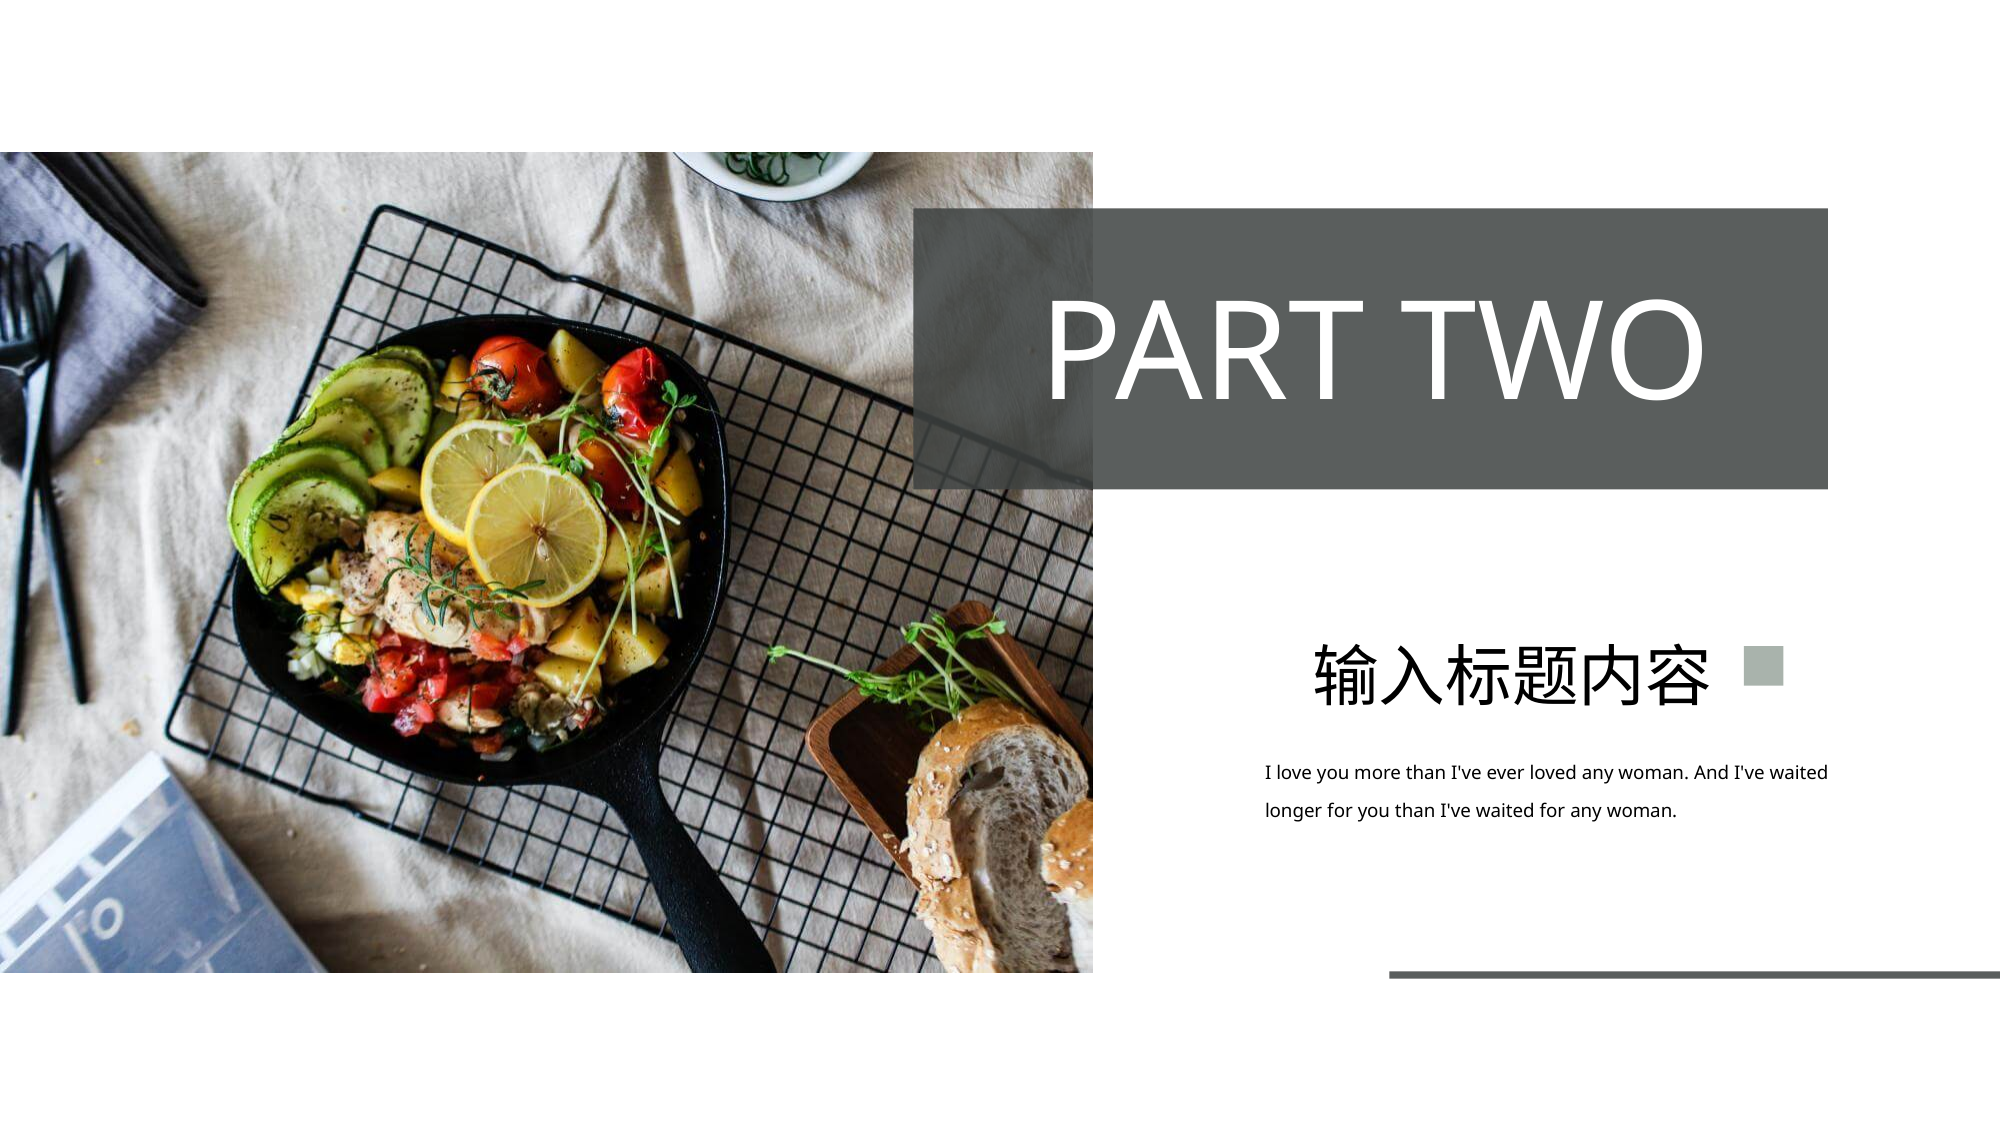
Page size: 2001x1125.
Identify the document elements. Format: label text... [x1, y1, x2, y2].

text_box I love you more than I've ever loved any woman. And I've waited longer for you than I've waited for any woman. [1250, 737, 1865, 830]
text_box 输入标题内容 [1297, 586, 1818, 722]
text_box PART TWO [1093, 254, 1819, 434]
text_box [1388, 970, 2000, 980]
text_box [1743, 645, 1784, 687]
text_box [1093, 207, 1829, 490]
picture [0, 152, 1093, 973]
